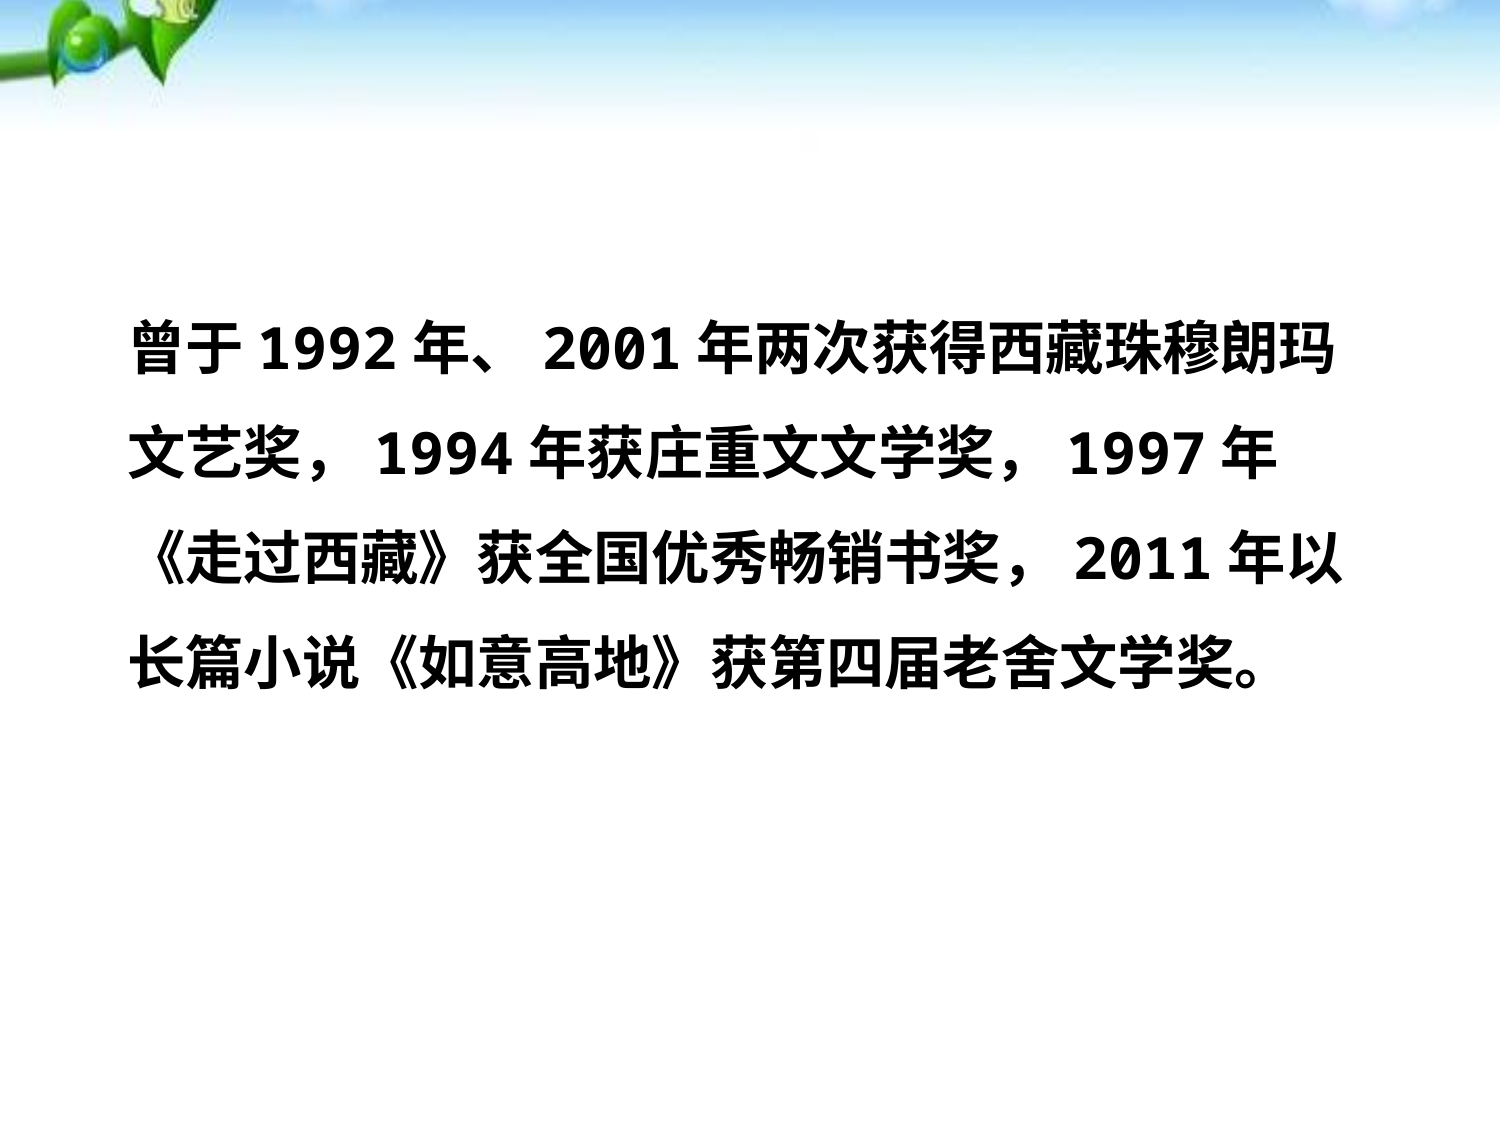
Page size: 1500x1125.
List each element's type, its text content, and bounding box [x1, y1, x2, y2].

text_box 曾于1992年、2001年两次获得西藏珠穆朗玛文艺奖，1994年获庄重文文学奖，1997年《走过西藏》获全国优秀畅销书奖，2011年以长篇小说《如意高地》获第四届老舍文学奖。 [112, 269, 1400, 704]
picture [0, 0, 1500, 1125]
